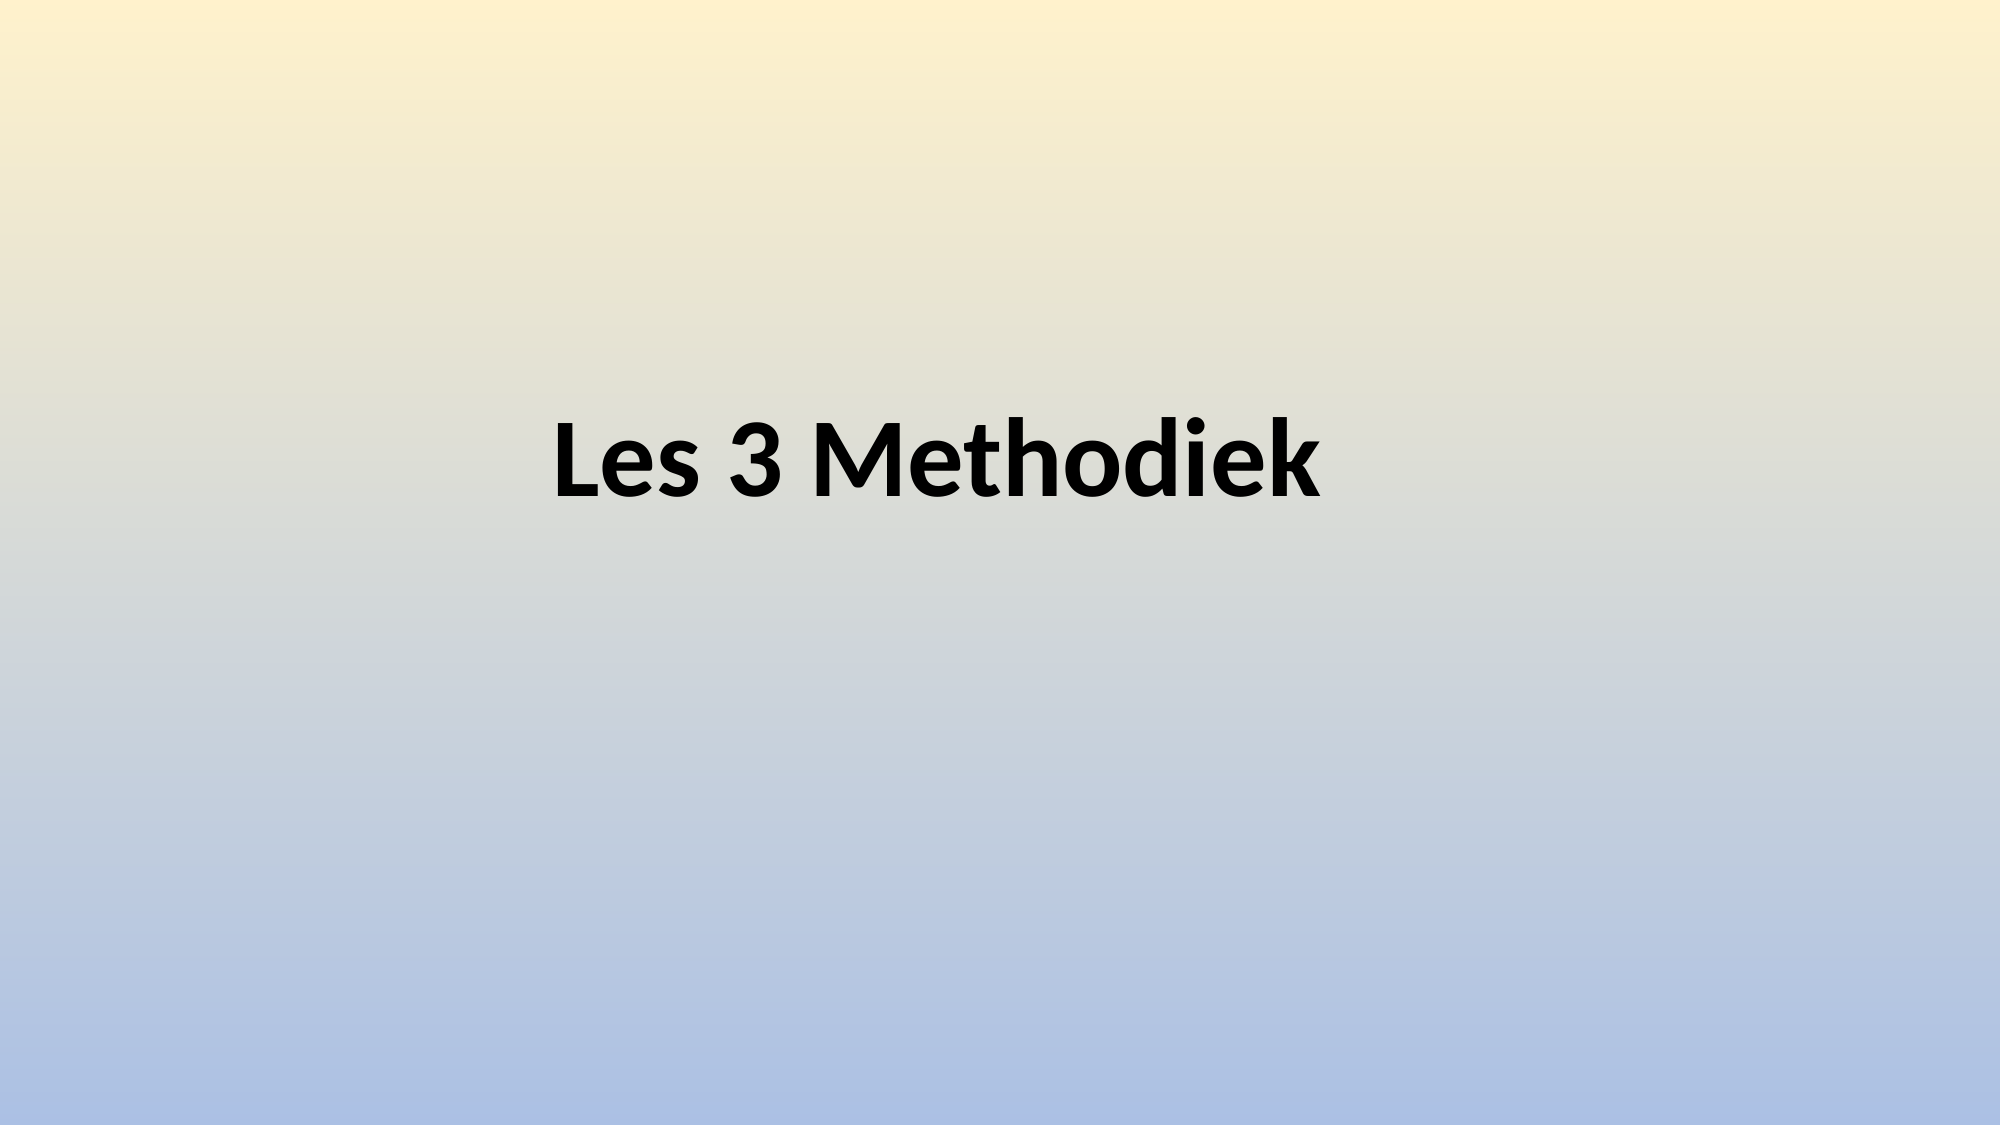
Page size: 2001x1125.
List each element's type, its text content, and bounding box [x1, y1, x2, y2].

text_box Les 3 Methodiek [537, 376, 1338, 527]
